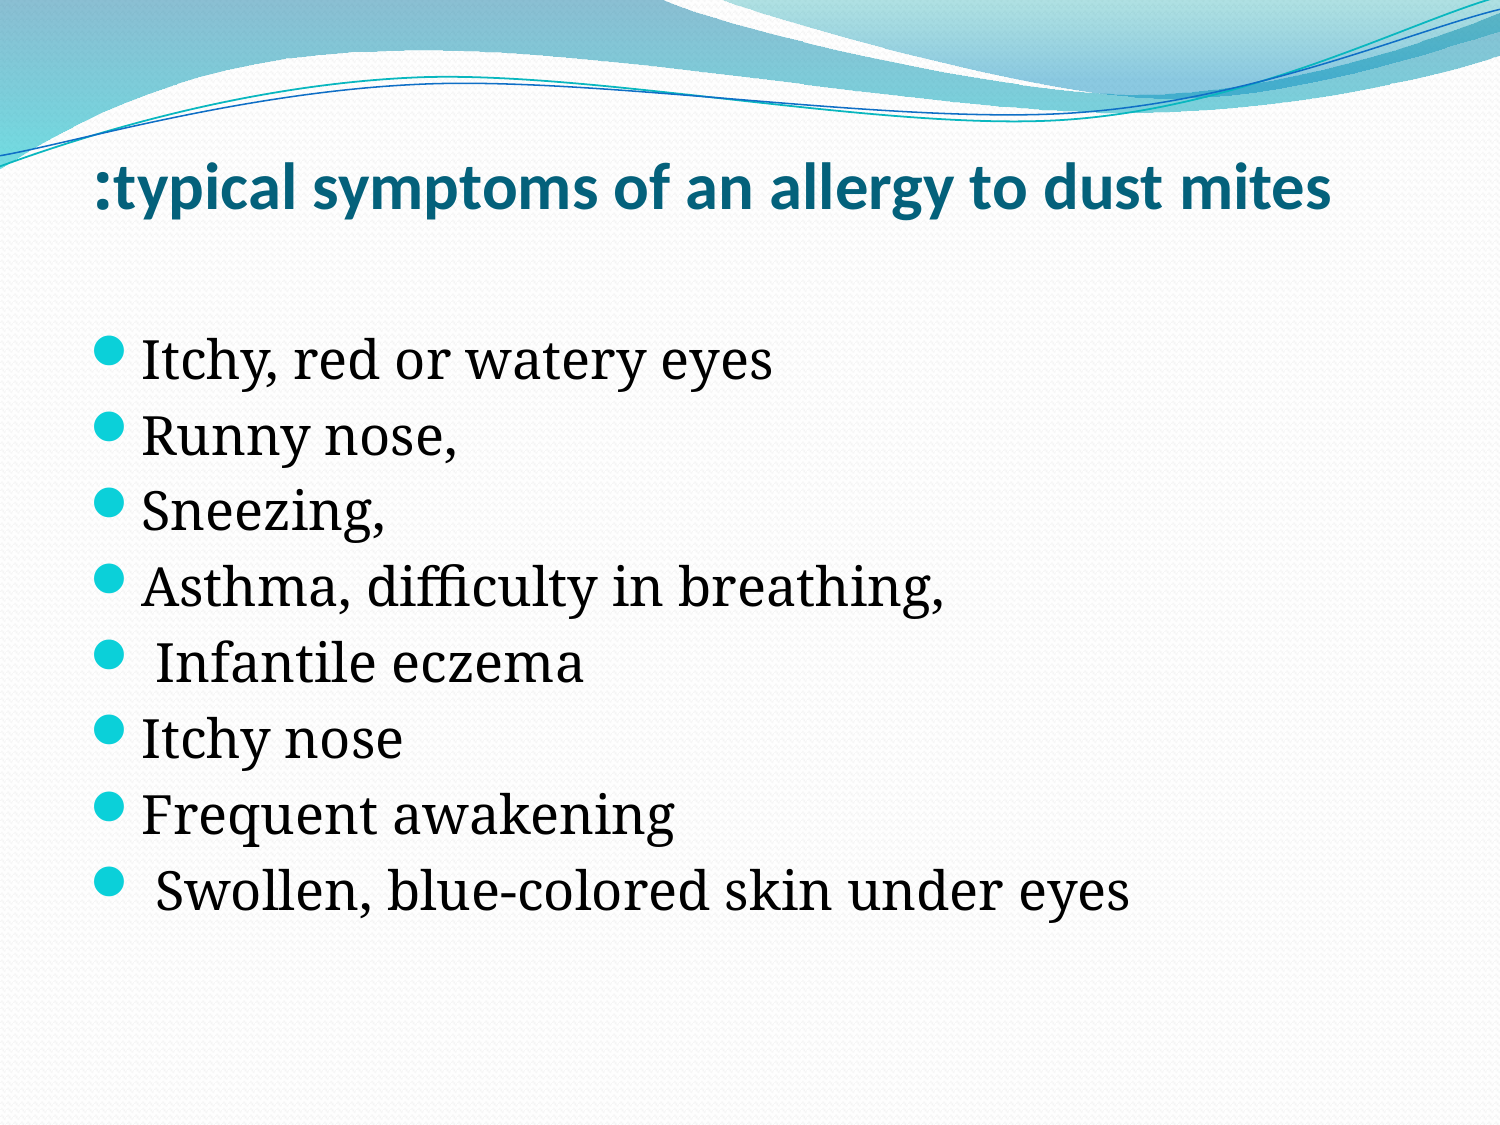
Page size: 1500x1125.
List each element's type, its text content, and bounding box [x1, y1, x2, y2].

title typical symptoms of an allergy to dust mites: [75, 115, 1425, 303]
list Itchy, red or watery eyes Runny nose, Sneezing, Asthma, difficulty in breathing, Infantile eczema Itchy nose Frequent awakening Swollen, blue-colored skin under eyes [75, 317, 1425, 1038]
